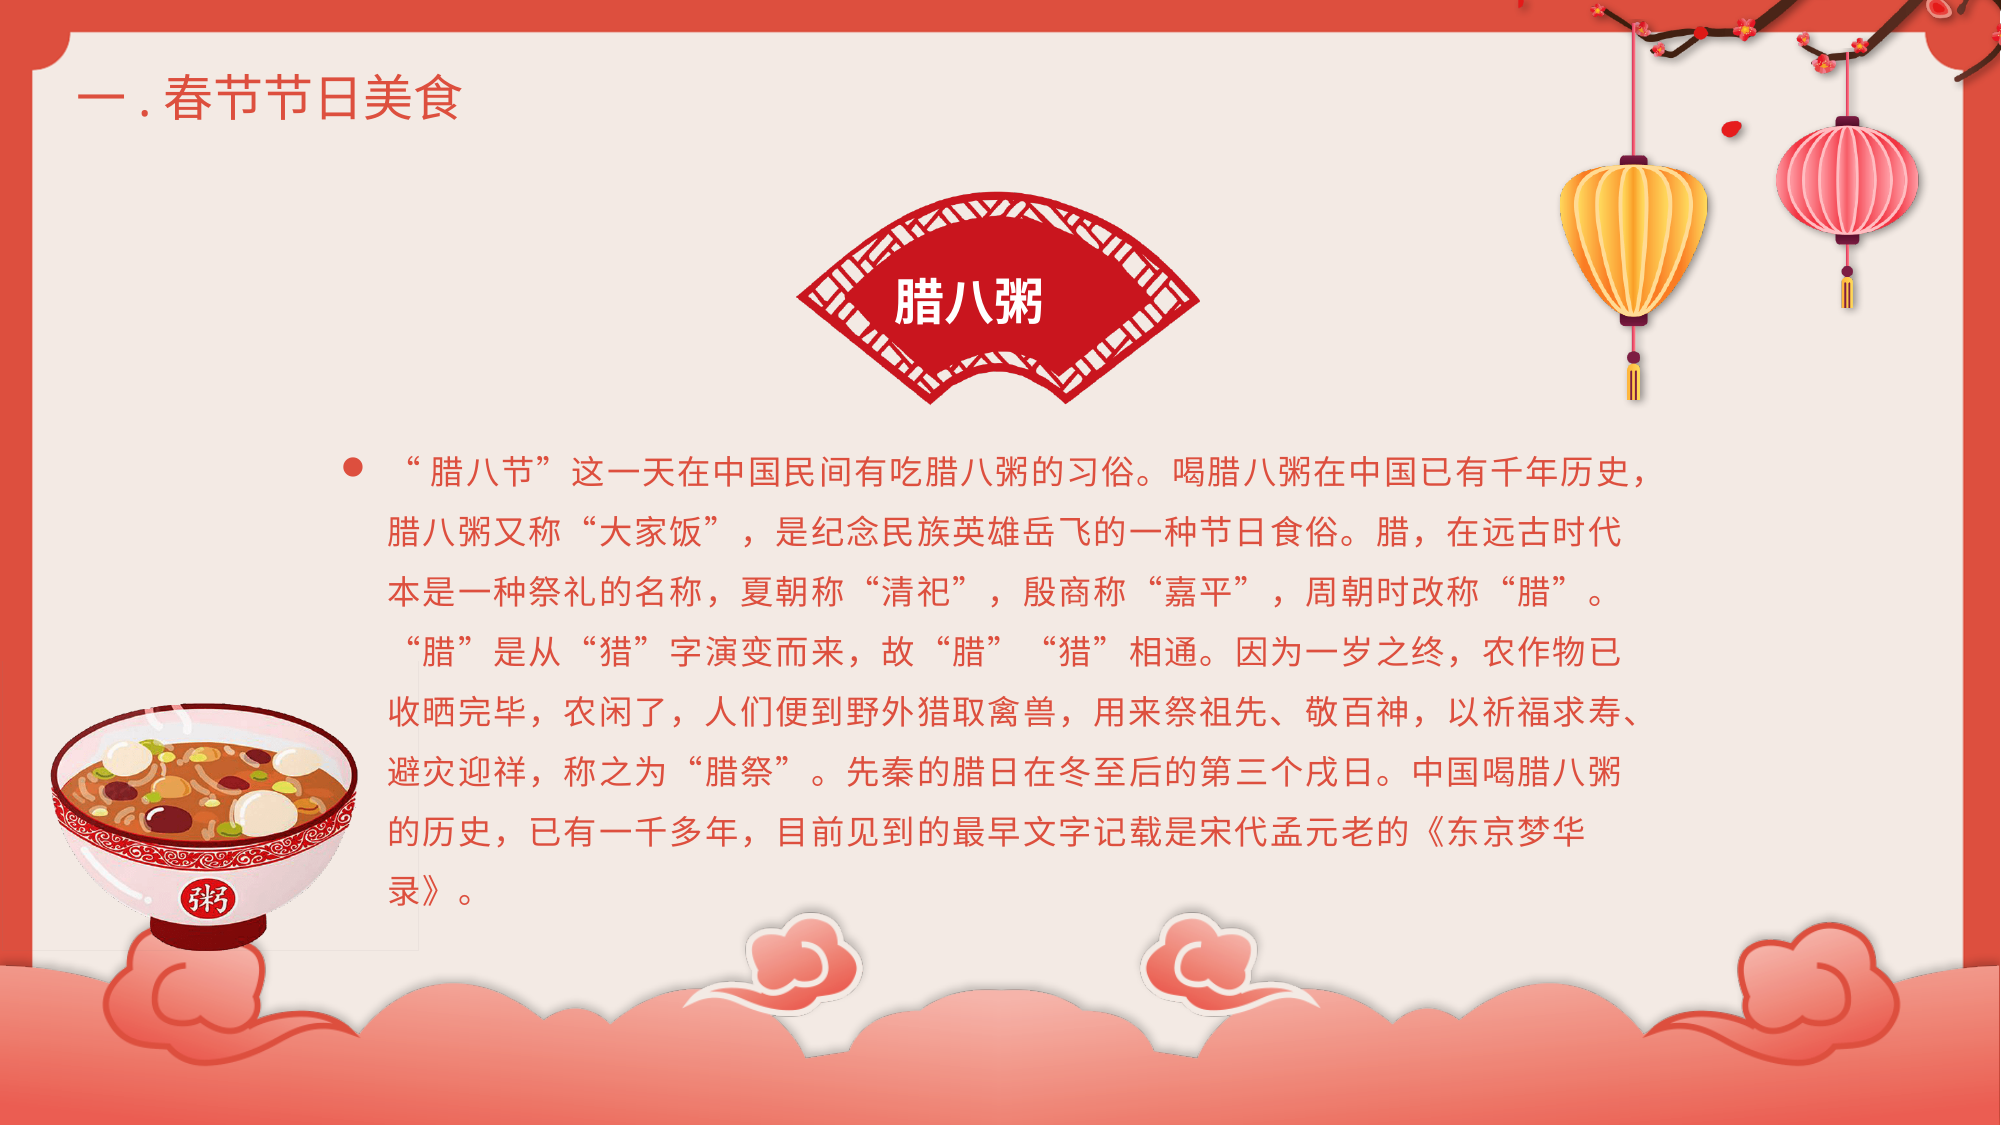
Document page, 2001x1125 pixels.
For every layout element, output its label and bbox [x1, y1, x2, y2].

picture [0, 0, 2001, 1125]
text_box [795, 134, 1200, 462]
